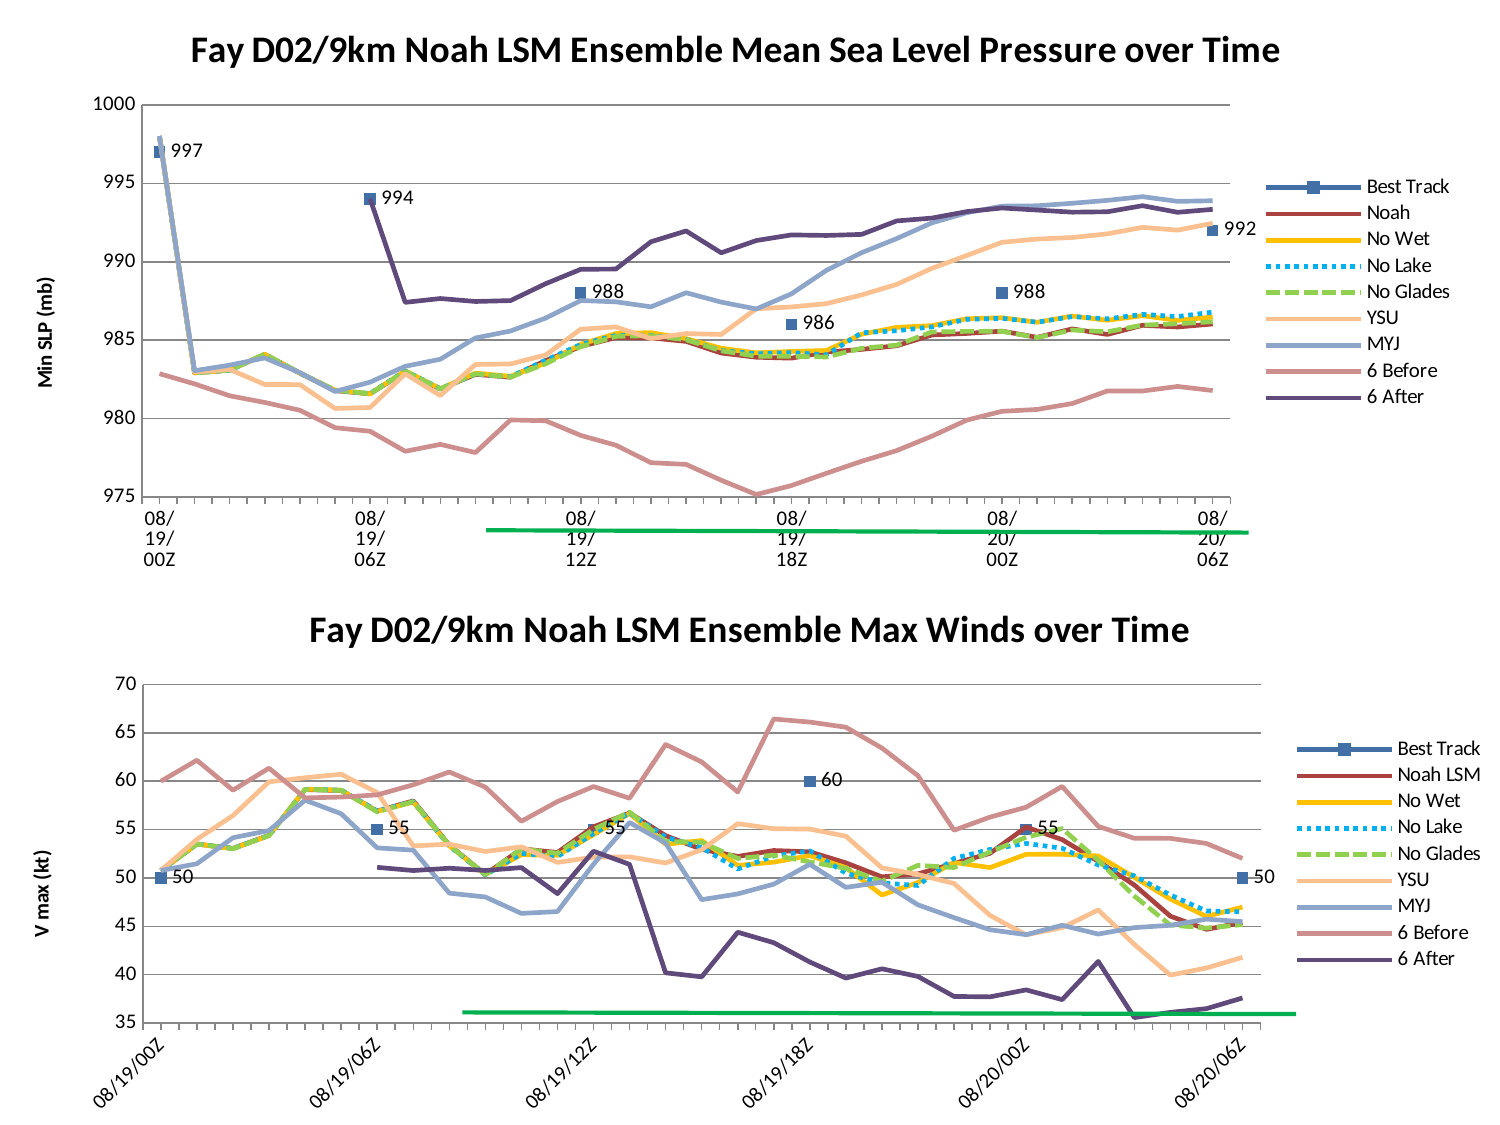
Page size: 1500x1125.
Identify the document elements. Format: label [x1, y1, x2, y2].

chart [0, 584, 1500, 1125]
chart [3, 3, 1470, 583]
